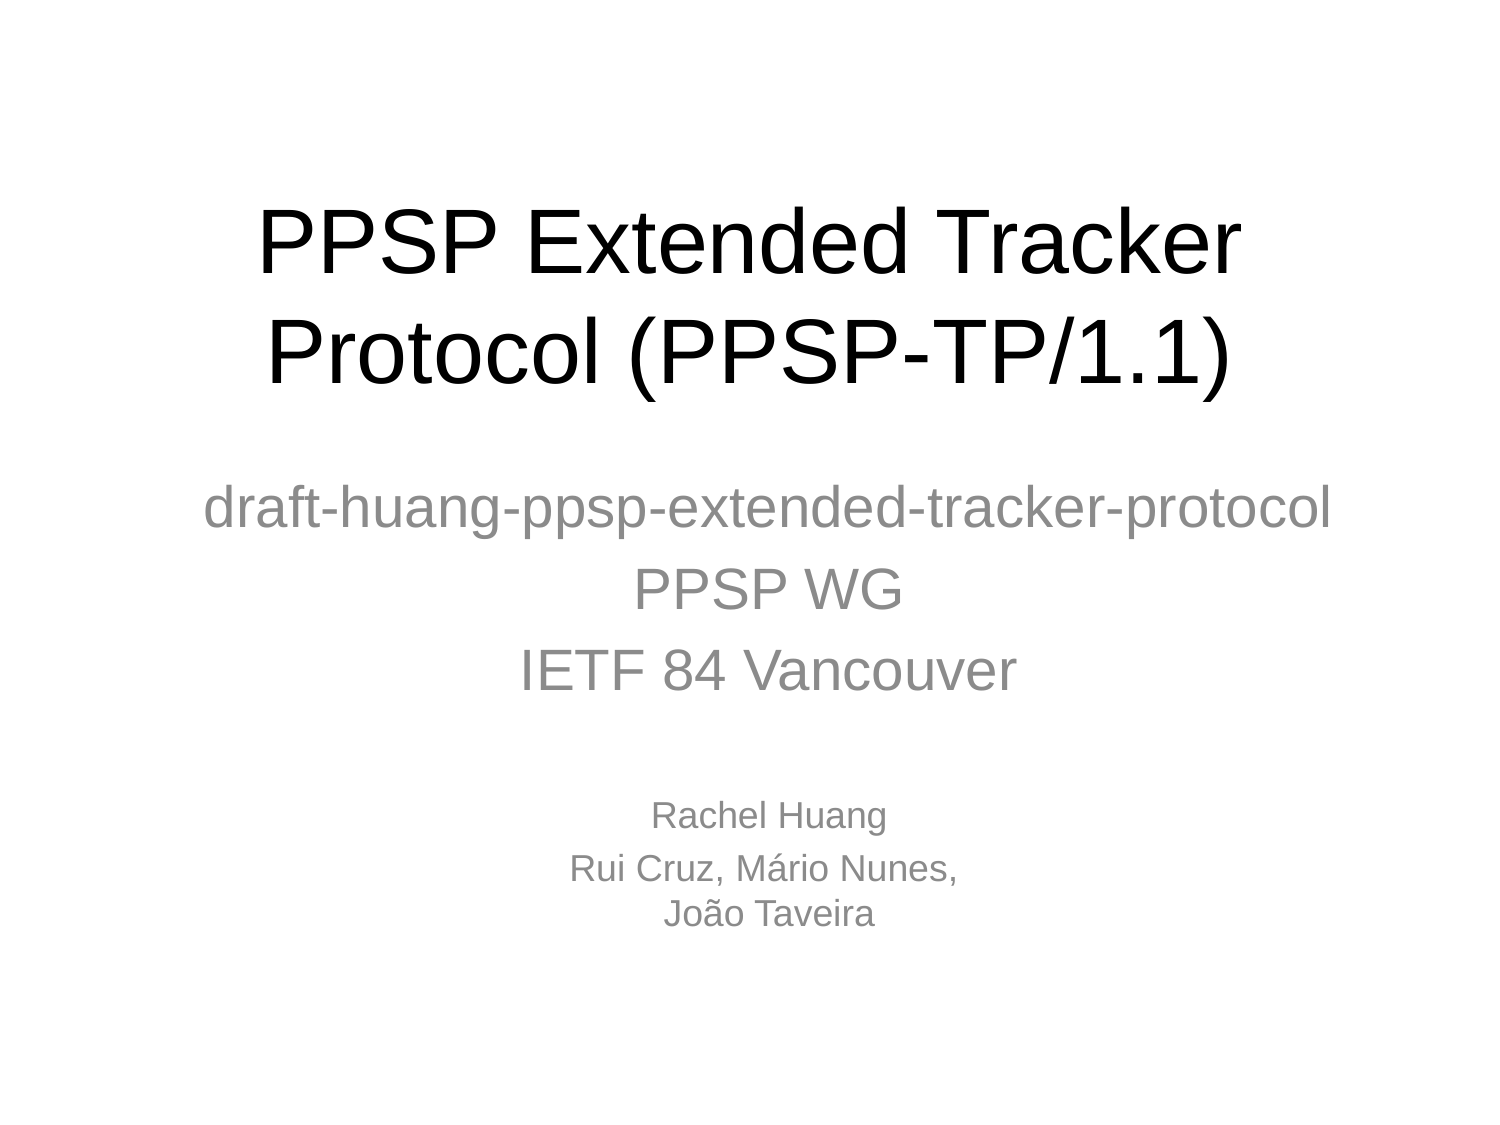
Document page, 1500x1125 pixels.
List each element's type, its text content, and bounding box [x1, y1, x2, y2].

title PPSP Extended Tracker Protocol (PPSP-TP/1.1) [112, 171, 1388, 413]
text_box draft-huang-ppsp-extended-tracker-protocol PPSP WG IETF 84 Vancouver Rachel Huang Rui Cruz, Mário Nunes, João Taveira [167, 461, 1371, 1042]
